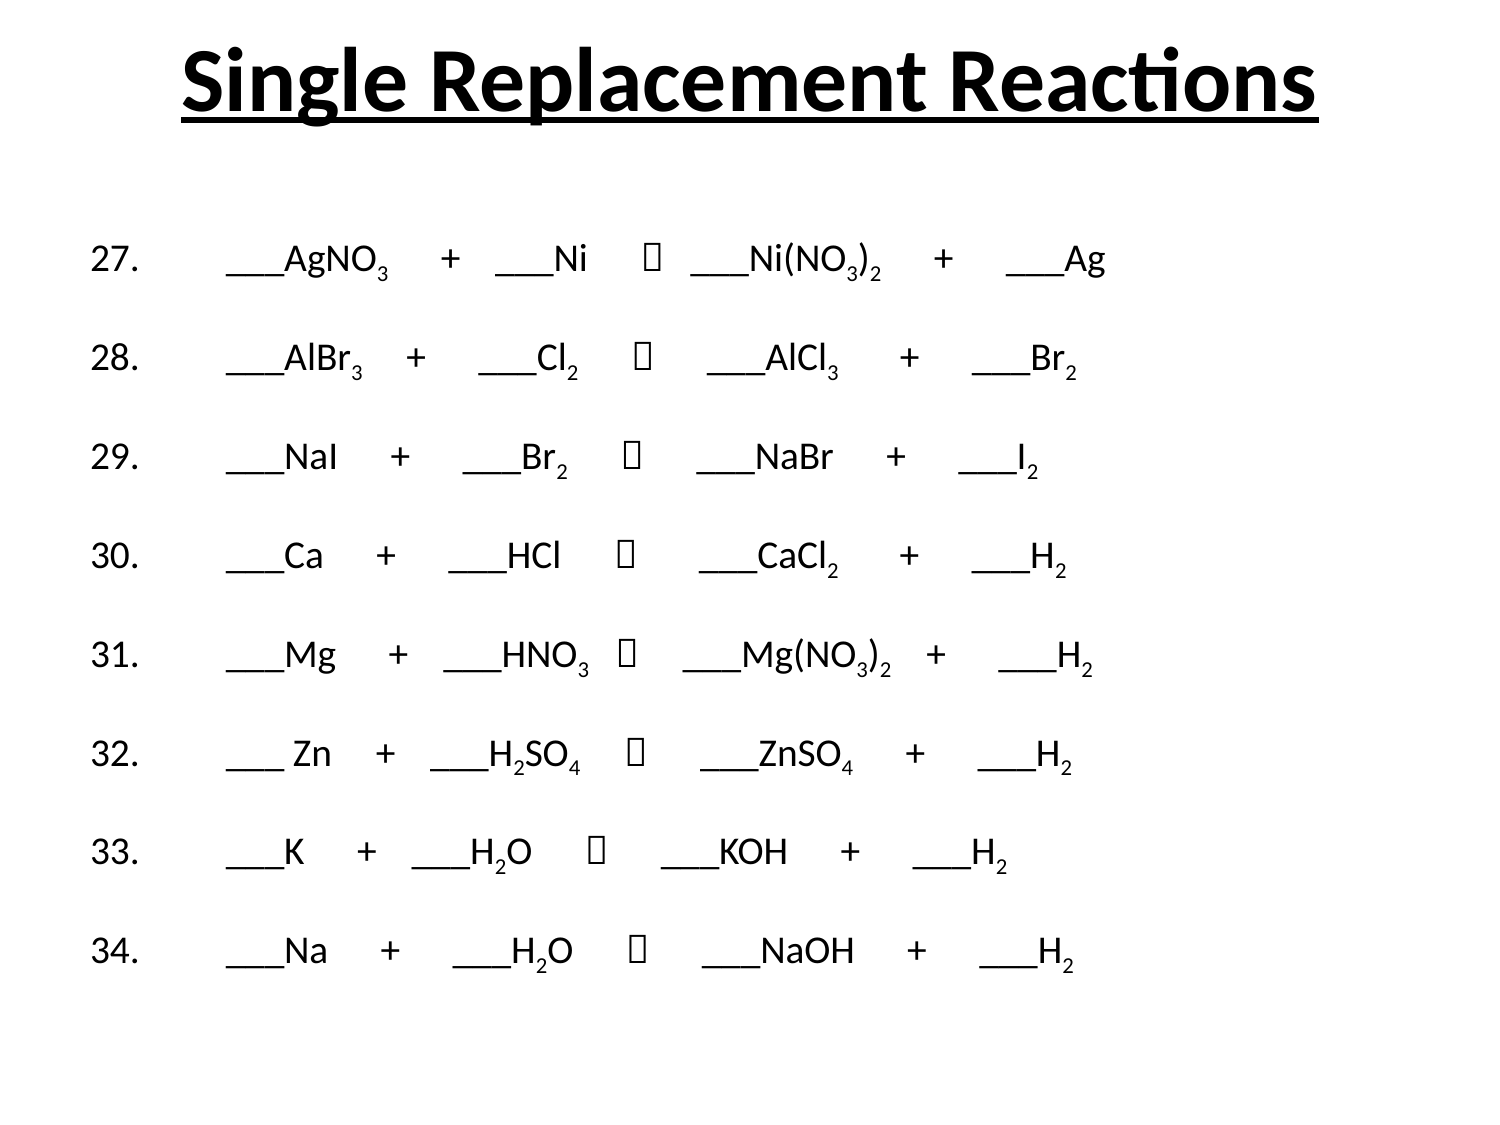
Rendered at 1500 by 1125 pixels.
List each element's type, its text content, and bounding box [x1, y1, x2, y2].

list 27. ___AgNO3 + ___Ni  ___Ni(NO3)2 + ___Ag 28. ___AlBr3 + ___Cl2  ___AlCl3 + ___Br2 29. ___NaI + ___Br2  ___NaBr + ___I2 30. ___Ca + ___HCl  ___CaCl2 + ___H2 31. ___Mg + ___HNO3  ___Mg(NO3)2 + ___H2 32. ___ Zn + ___H2SO4  ___ZnSO4 + ___H2 33. ___K + ___H2O  ___KOH + ___H2 34. ___Na + ___H2O  ___NaOH + ___H2 [75, 187, 1463, 1005]
title Single Replacement Reactions [75, 0, 1425, 150]
